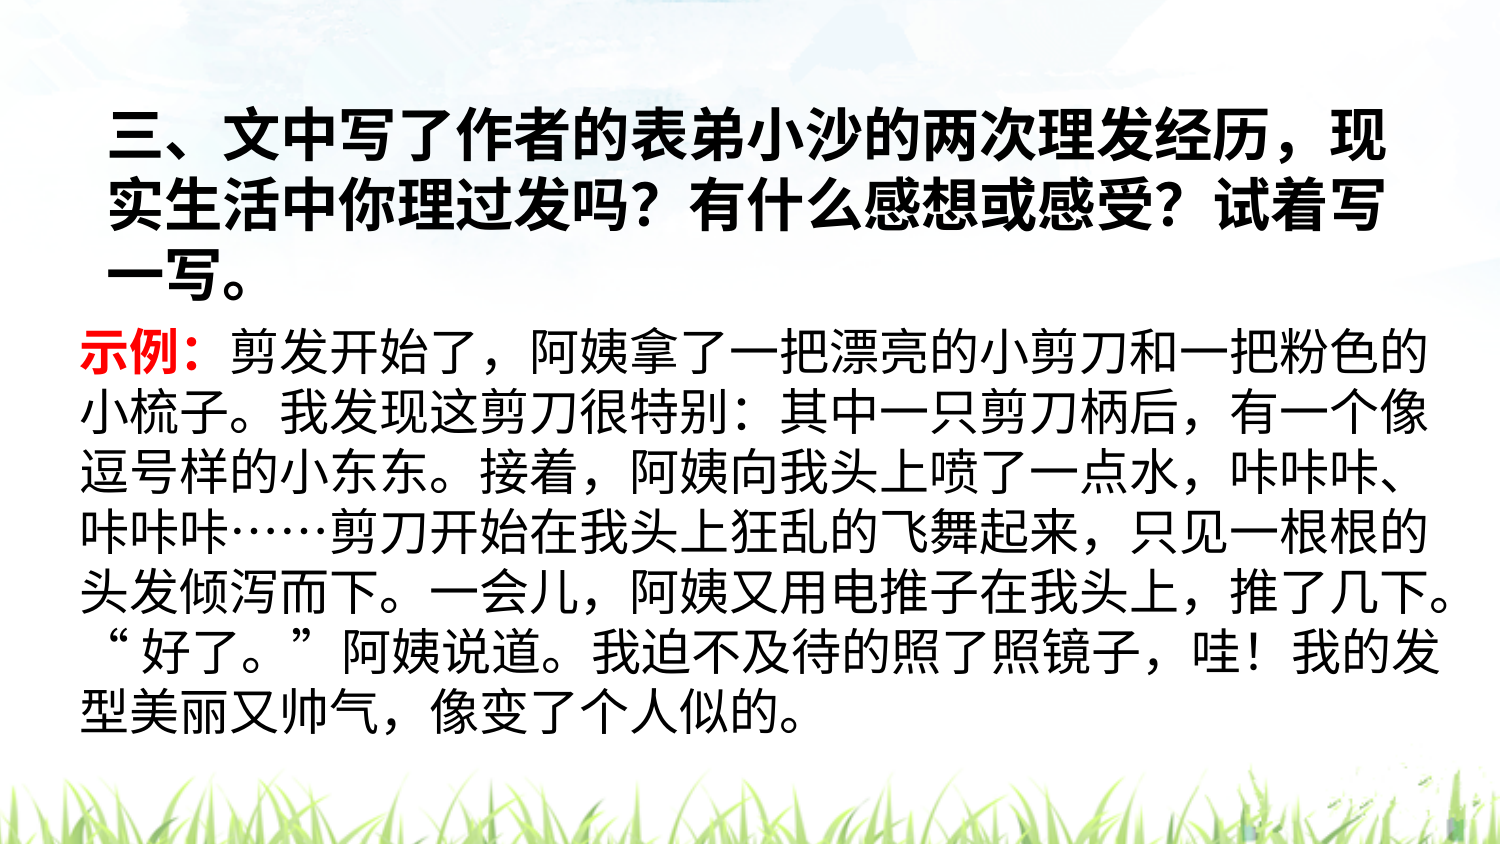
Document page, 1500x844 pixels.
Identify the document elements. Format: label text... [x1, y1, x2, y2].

text_box 三、文中写了作者的表弟小沙的两次理发经历，现实生活中你理过发吗？有什么感想或感受？试着写一写。 [91, 91, 1450, 313]
picture [0, 0, 1500, 844]
text_box 示例：剪发开始了，阿姨拿了一把漂亮的小剪刀和一把粉色的小梳子。我发现这剪刀很特别：其中一只剪刀柄后，有一个像逗号样的小东东。接着，阿姨向我头上喷了一点水，咔咔咔、咔咔咔……剪刀开始在我头上狂乱的飞舞起来，只见一根根的头发倾泻而下。一会儿，阿姨又用电推子在我头上，推了几下。 “好了。”阿姨说道。我迫不及待的照了照镜子，哇！我的发型美丽又帅气，像变了个人似的。 [64, 313, 1486, 749]
